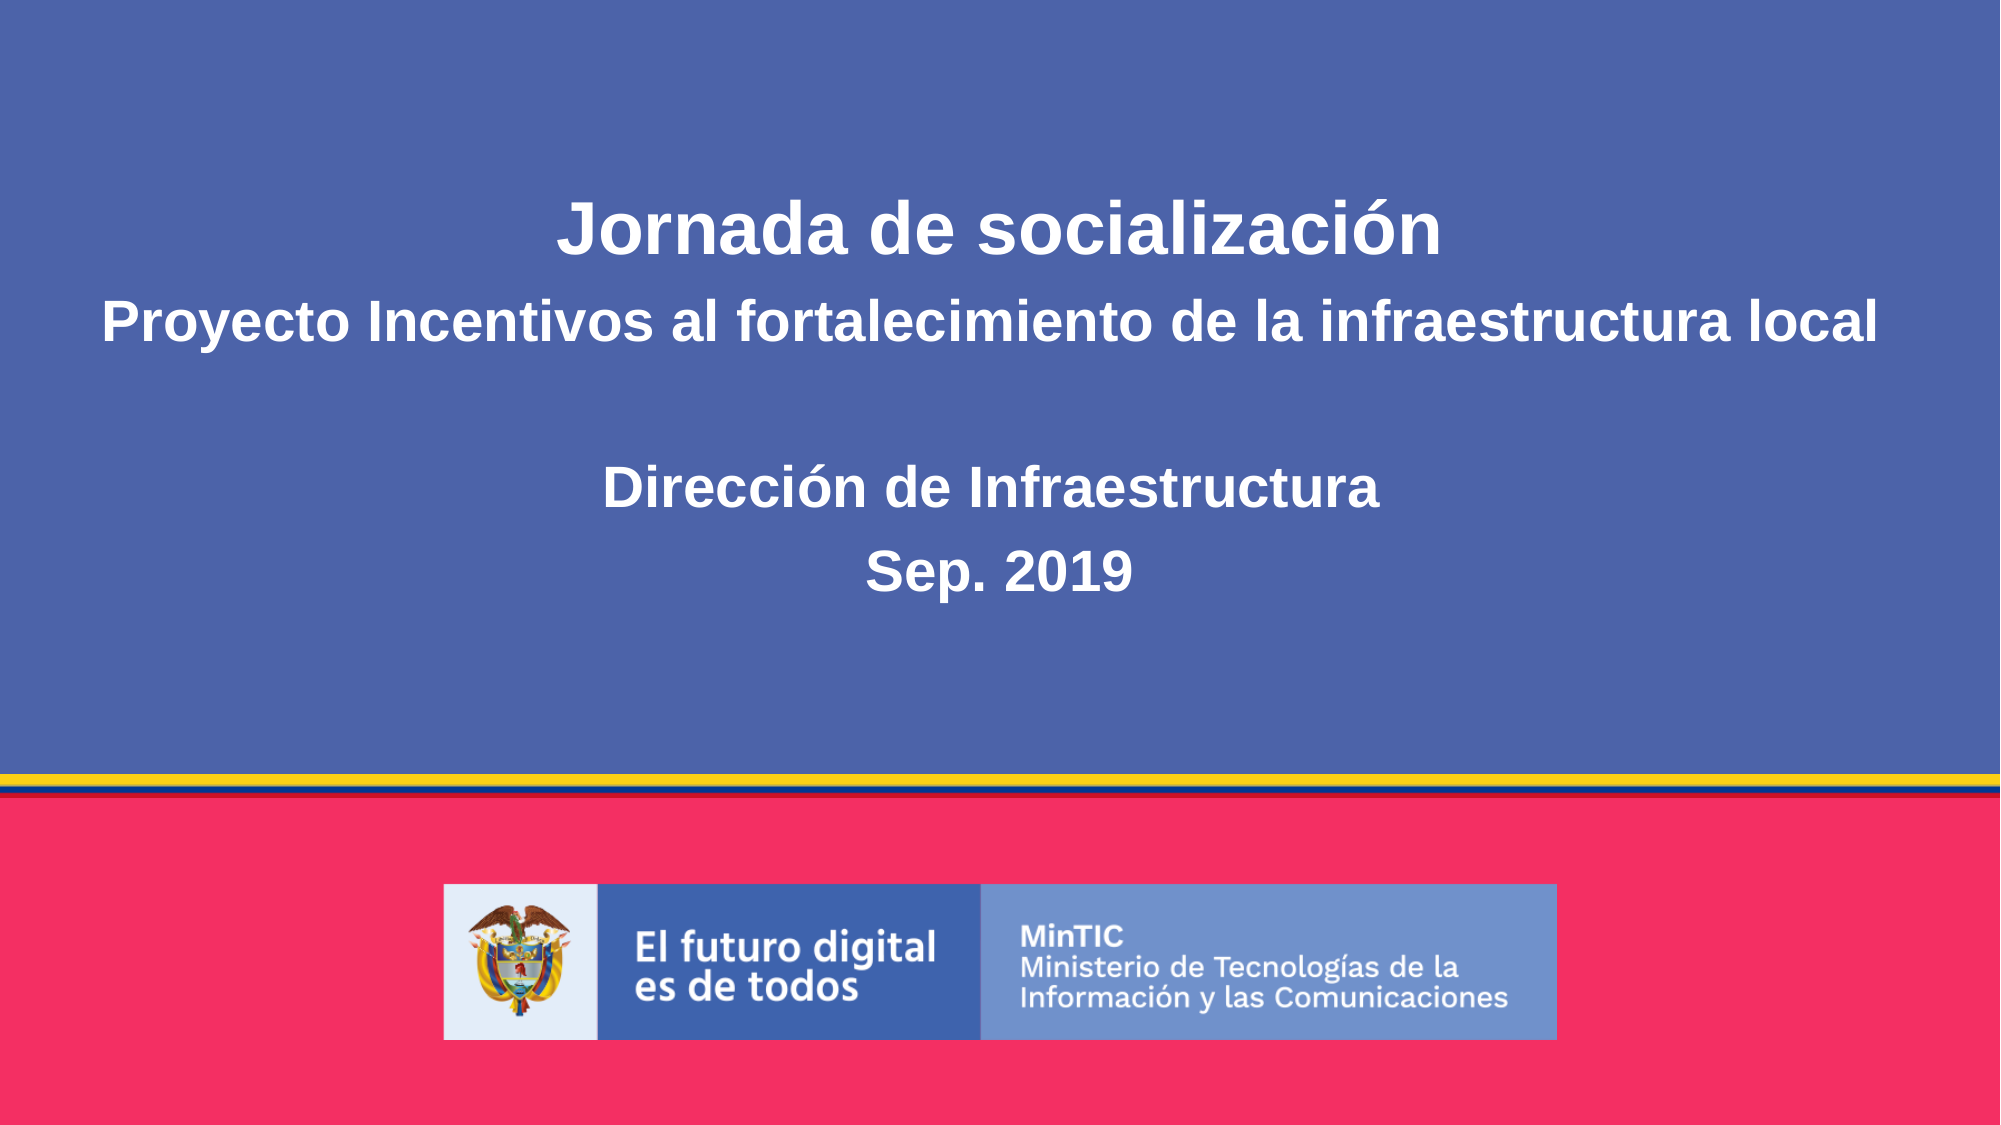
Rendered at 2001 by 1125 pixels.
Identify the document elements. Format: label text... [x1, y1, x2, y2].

text_box Jornada de socialización Proyecto Incentivos al fortalecimiento de la infraestructura local Dirección de Infraestructura Sep. 2019 [86, 178, 1914, 610]
picture [0, 774, 2000, 799]
text_box [0, 807, 2000, 1125]
text_box [0, 0, 2000, 774]
picture [443, 883, 1557, 1040]
